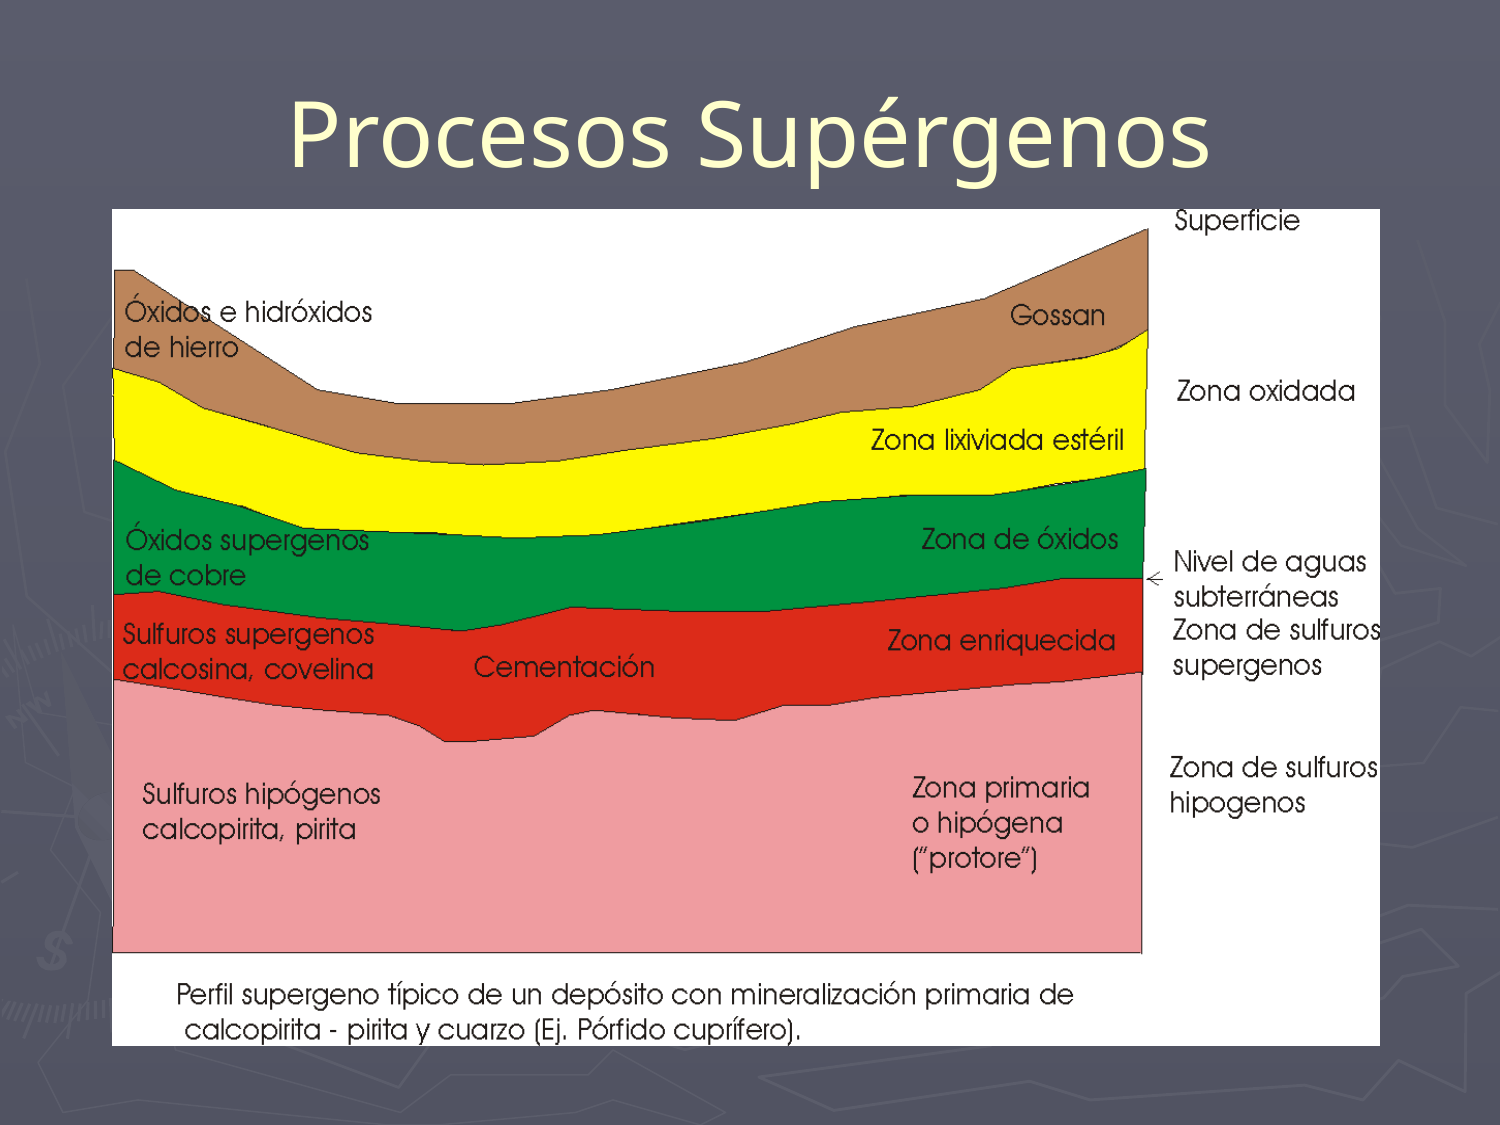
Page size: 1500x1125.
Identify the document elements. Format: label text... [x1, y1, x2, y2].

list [111, 208, 1380, 1046]
title Procesos Supérgenos [49, 37, 1451, 226]
